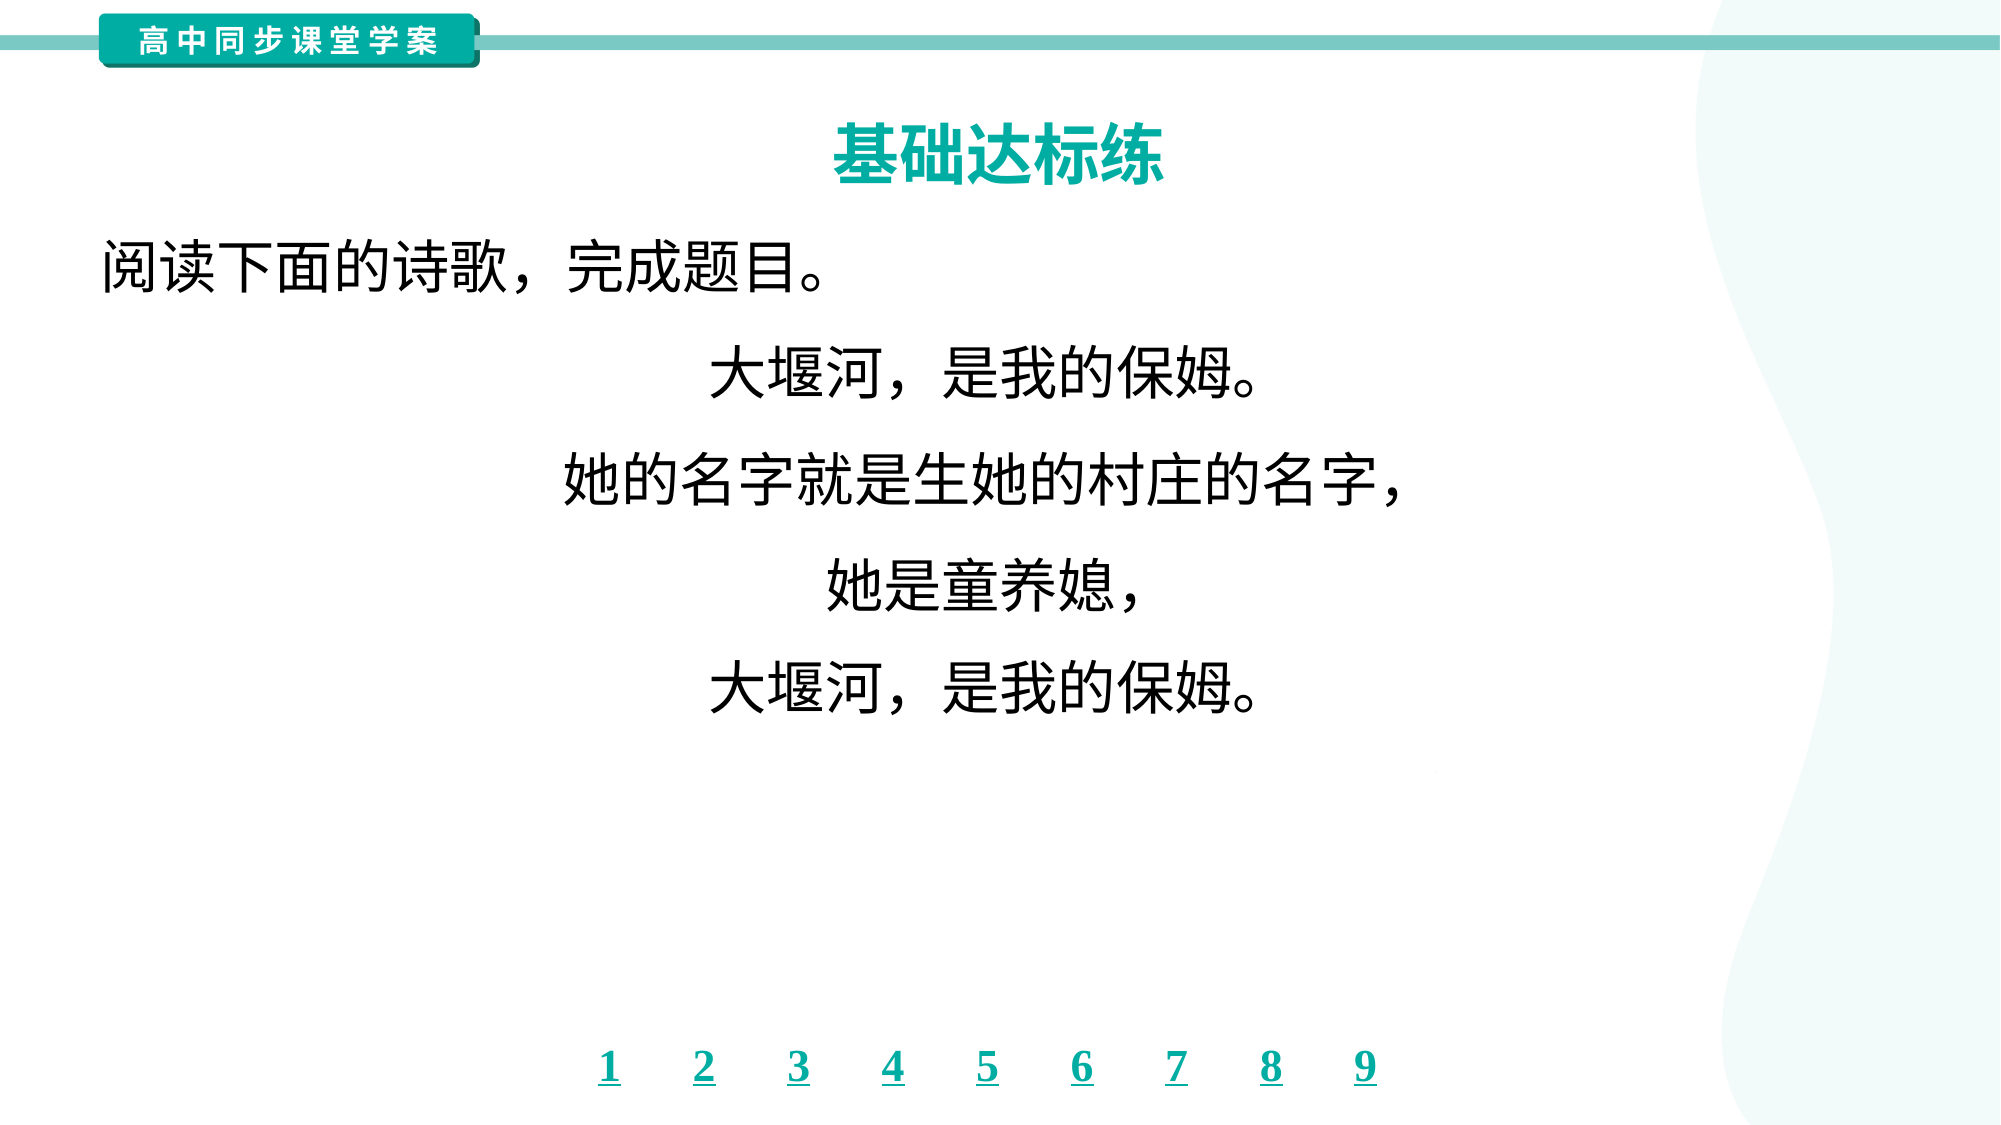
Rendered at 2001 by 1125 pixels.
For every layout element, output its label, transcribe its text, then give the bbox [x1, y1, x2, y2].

text_box 阅读下面的诗歌，完成题目。 大堰河，是我的保姆。 她的名字就是生她的村庄的名字， 她是童养媳， 大堰河，是我的保姆。 [100, 193, 1899, 710]
picture [0, 0, 2000, 1125]
text_box 基础达标练 [100, 76, 1899, 193]
